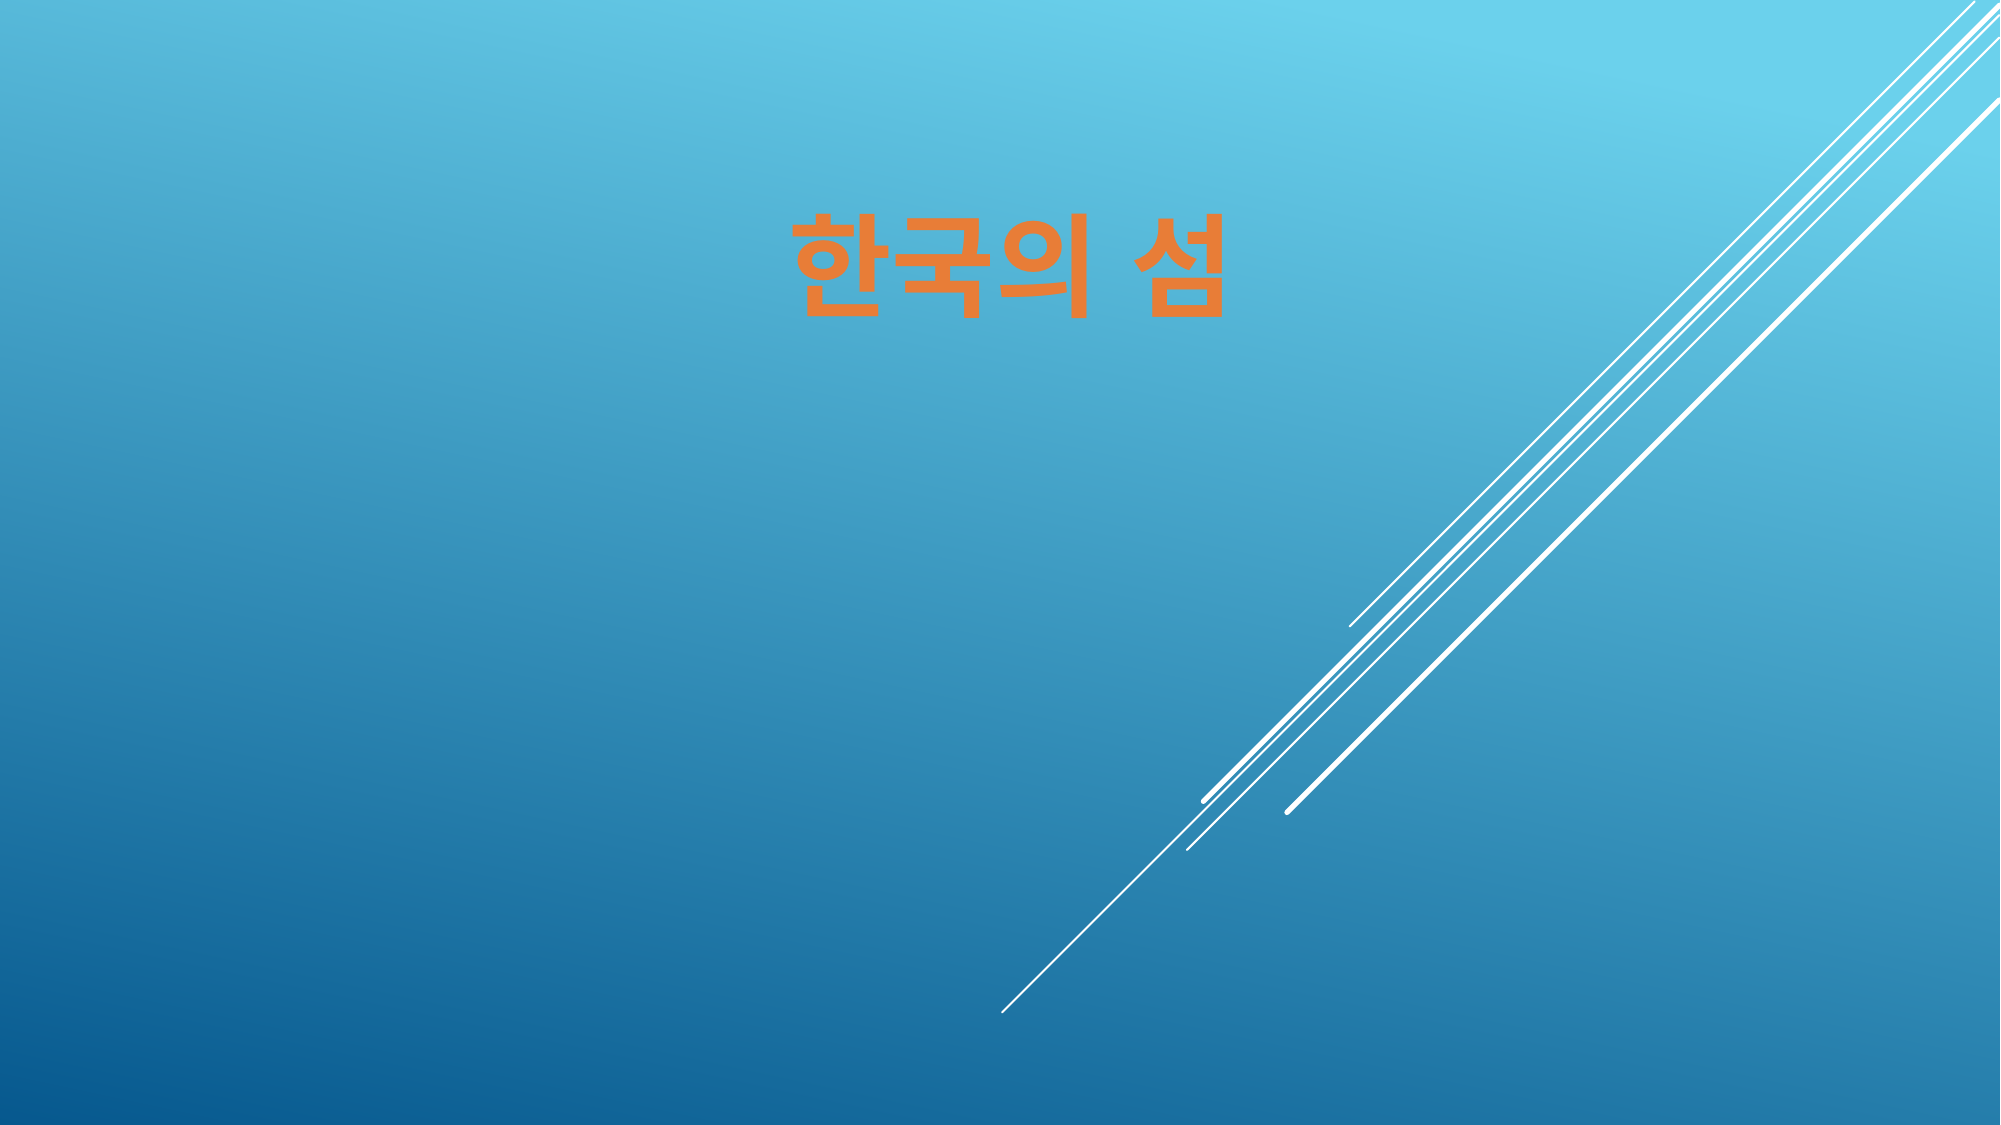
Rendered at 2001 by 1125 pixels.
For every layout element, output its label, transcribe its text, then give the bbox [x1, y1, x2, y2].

text_box 한국의 섬 [772, 188, 1249, 339]
